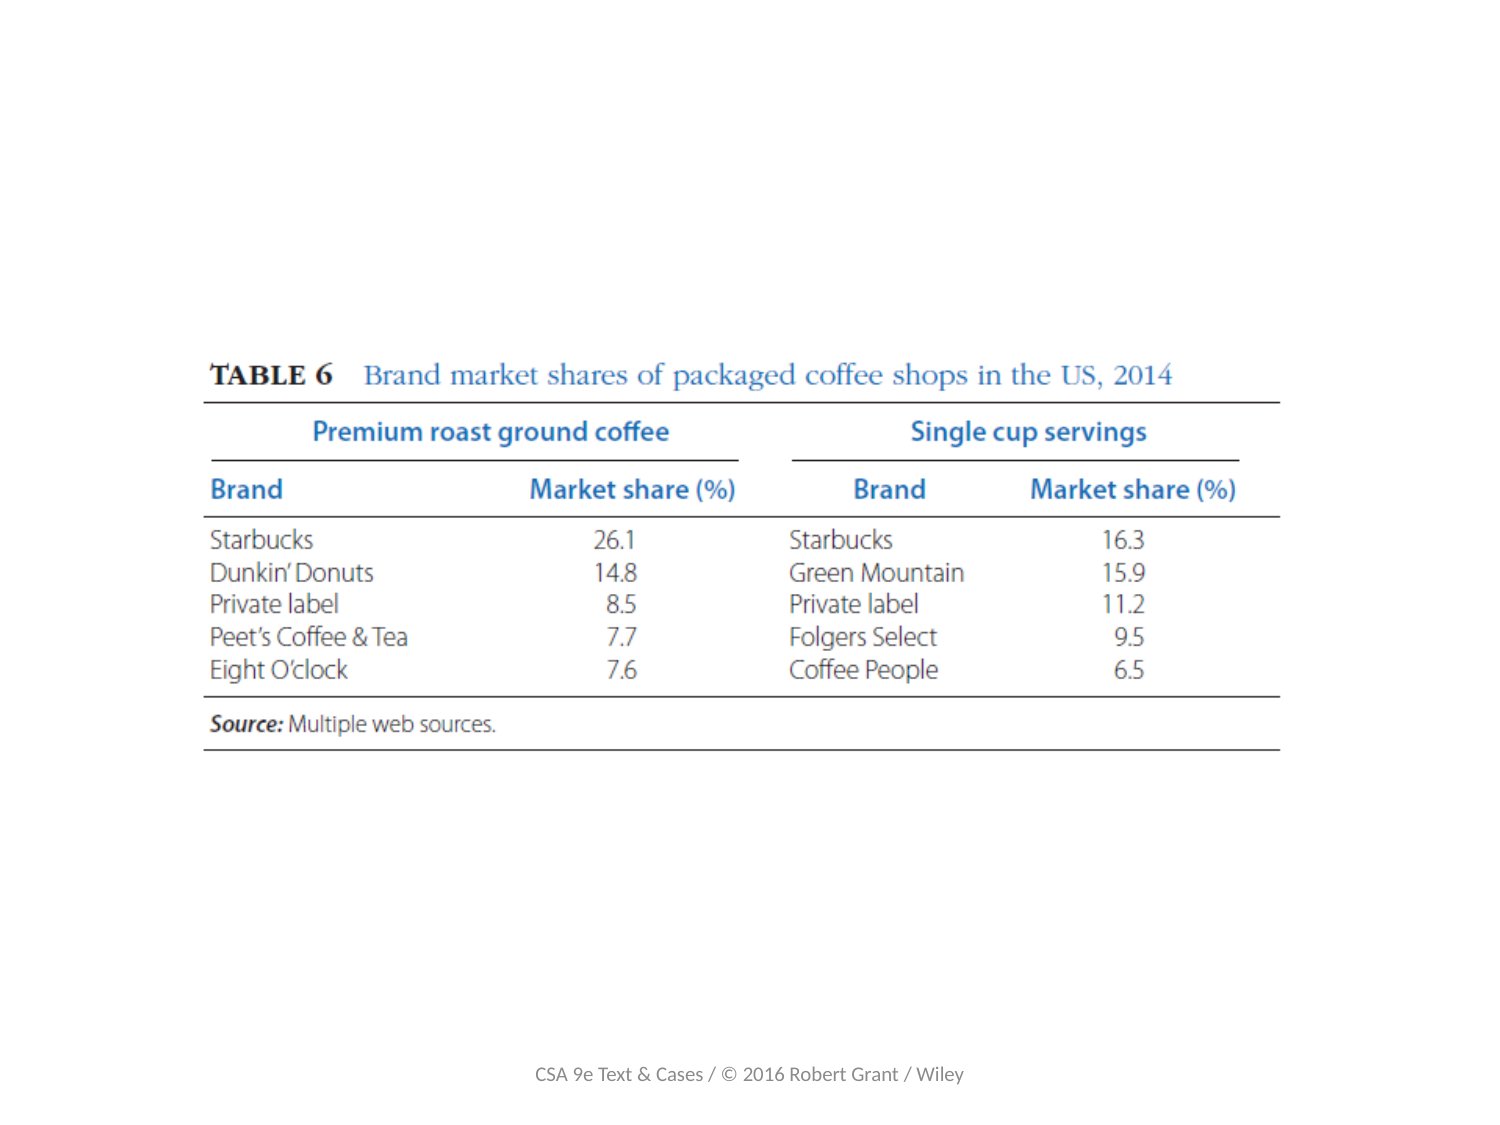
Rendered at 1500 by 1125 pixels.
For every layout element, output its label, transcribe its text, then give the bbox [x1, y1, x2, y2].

picture [193, 352, 1307, 773]
footer CSA 9e Text & Cases / © 2016 Robert Grant / Wiley [512, 1042, 988, 1103]
